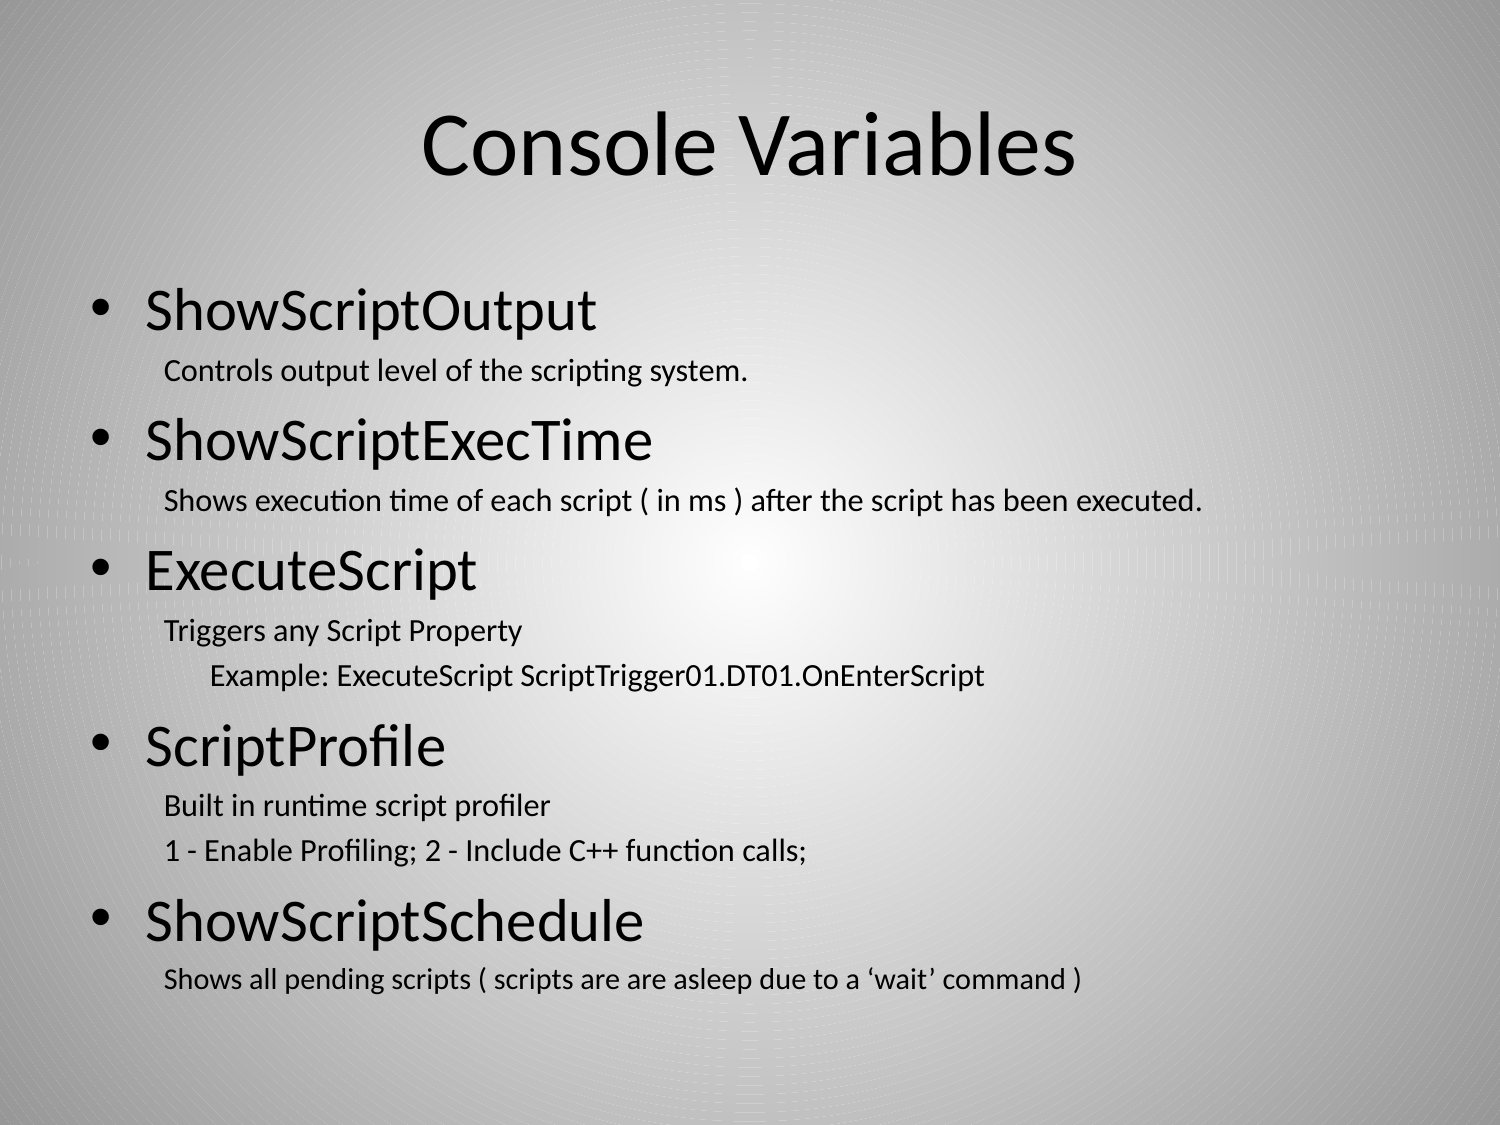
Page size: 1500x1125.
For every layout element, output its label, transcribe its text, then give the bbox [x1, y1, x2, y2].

list ShowScriptOutput Controls output level of the scripting system. ShowScriptExecTime Shows execution time of each script ( in ms ) after the script has been executed. ExecuteScript Triggers any Script Property Example: ExecuteScript ScriptTrigger01.DT01.OnEnterScript ScriptProfile Built in runtime script profiler 1 - Enable Profiling; 2 - Include C++ function calls; ShowScriptSchedule Shows all pending scripts ( scripts are are asleep due to a ‘wait’ command ) [75, 262, 1425, 1005]
title Console Variables [75, 45, 1425, 233]
